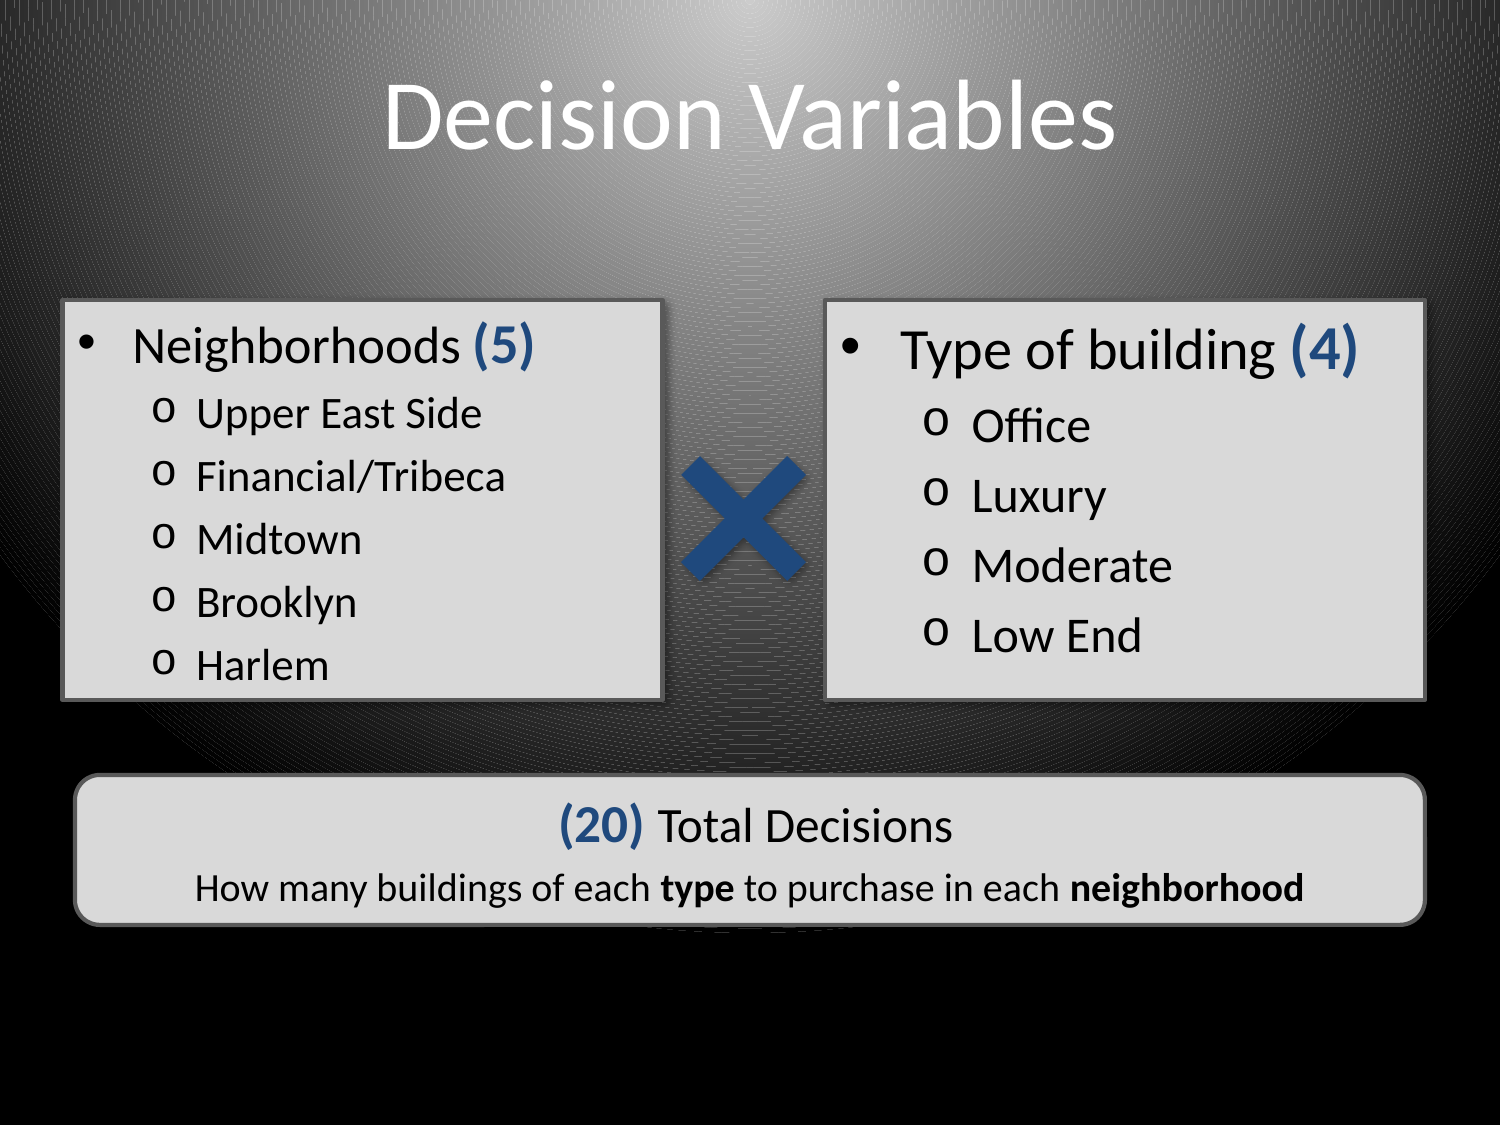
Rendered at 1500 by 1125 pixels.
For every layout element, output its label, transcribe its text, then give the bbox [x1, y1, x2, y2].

text_box [678, 453, 809, 584]
title Decision Variables [75, 45, 1425, 175]
text_box (20) Total Decisions How many buildings of each type to purchase in each neighborhood [72, 772, 1428, 928]
list Type of building (4) Office Luxury Moderate Low End [823, 298, 1427, 702]
list Neighborhoods (5) Upper East Side Financial/Tribeca Midtown Brooklyn Harlem [60, 298, 665, 702]
